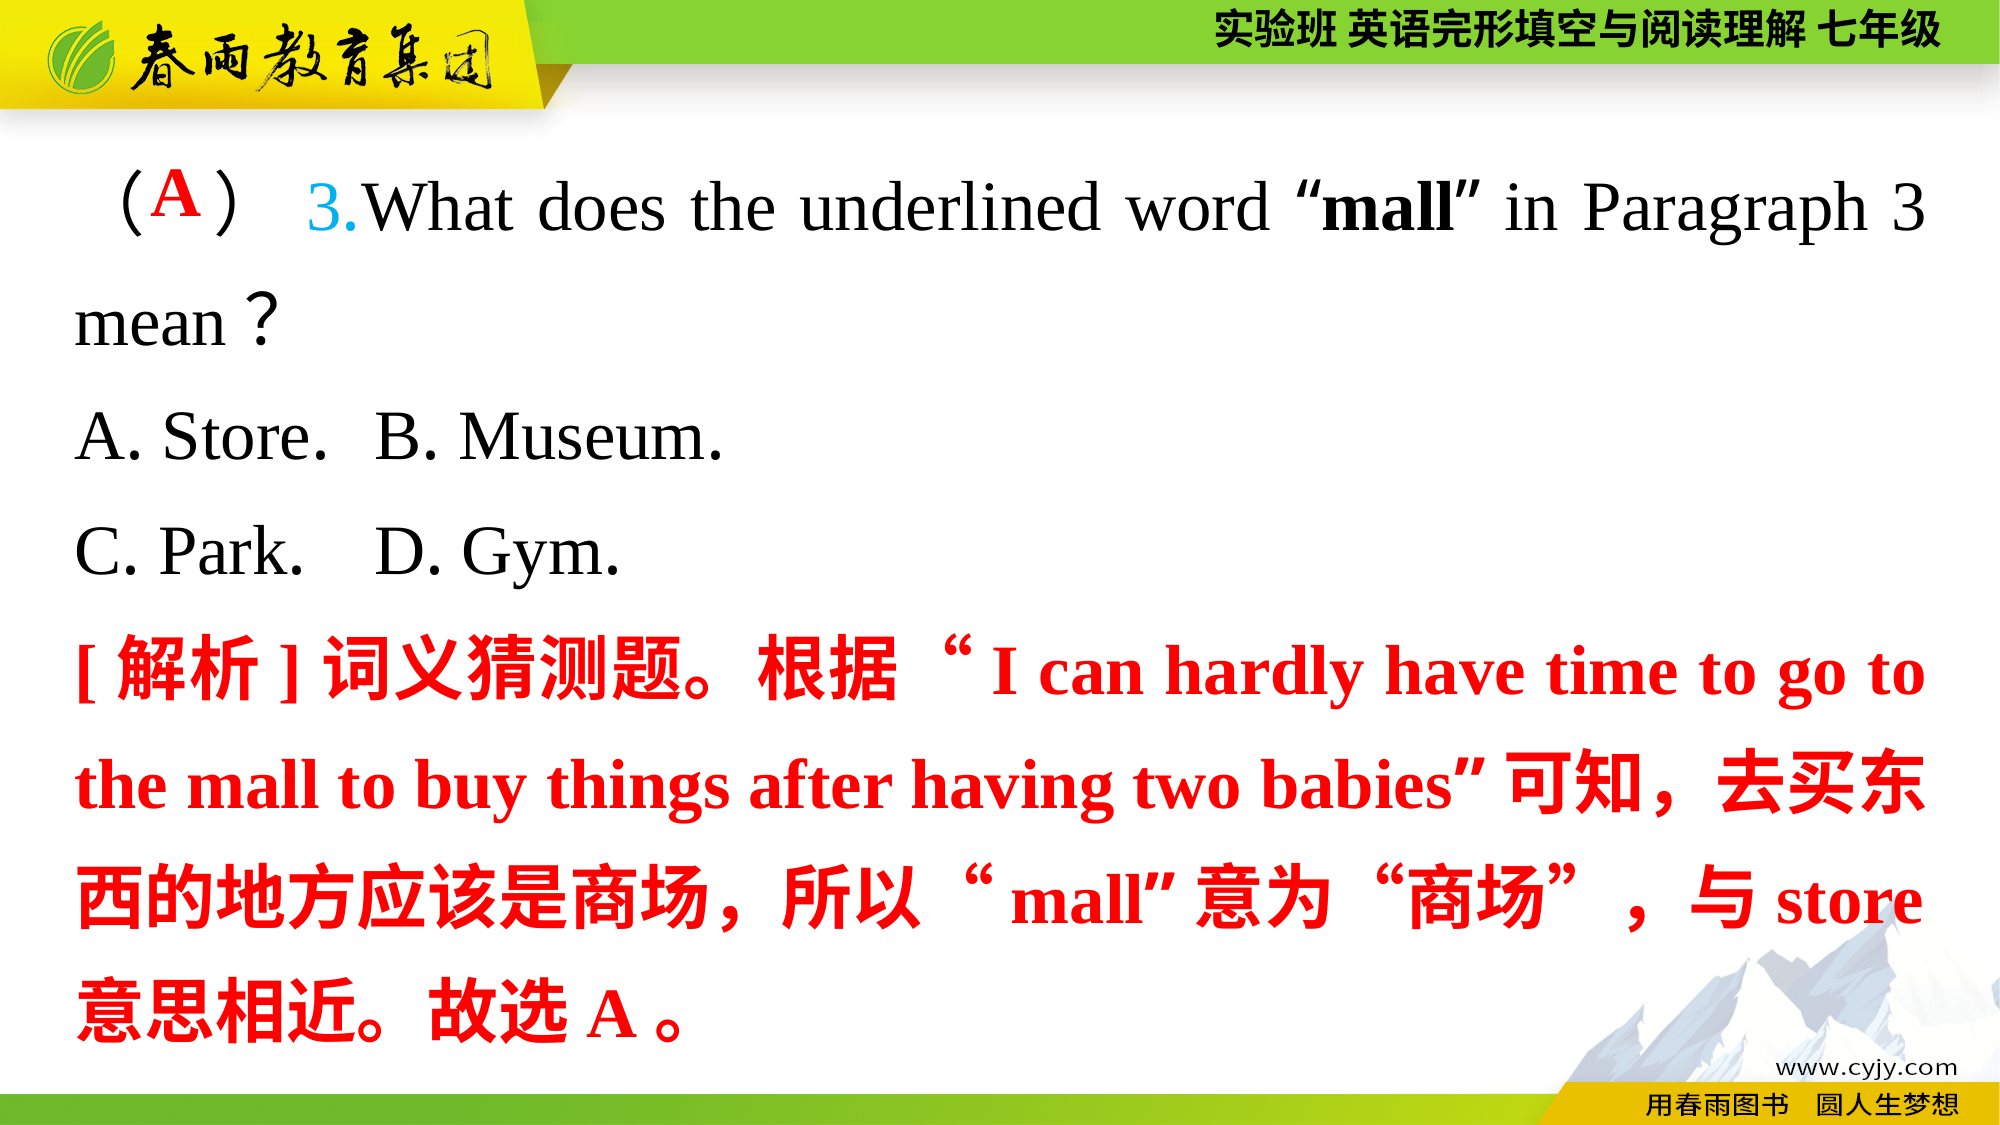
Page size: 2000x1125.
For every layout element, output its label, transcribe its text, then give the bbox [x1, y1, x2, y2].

text_box [解析]词义猜测题。根据“I can hardly have time to go to the mall to buy things after having two babies”可知，去买东西的地方应该是商场，所以“mall”意为“商场”，与store意思相近。故选A。 [59, 586, 1944, 1060]
list （ ）3.What does the underlined word “mall” in Paragraph 3 mean？ A. Store. B. Museum. C. Park. D. Gym. [59, 122, 1944, 586]
picture [0, 0, 2000, 1125]
text_box A [136, 138, 217, 239]
